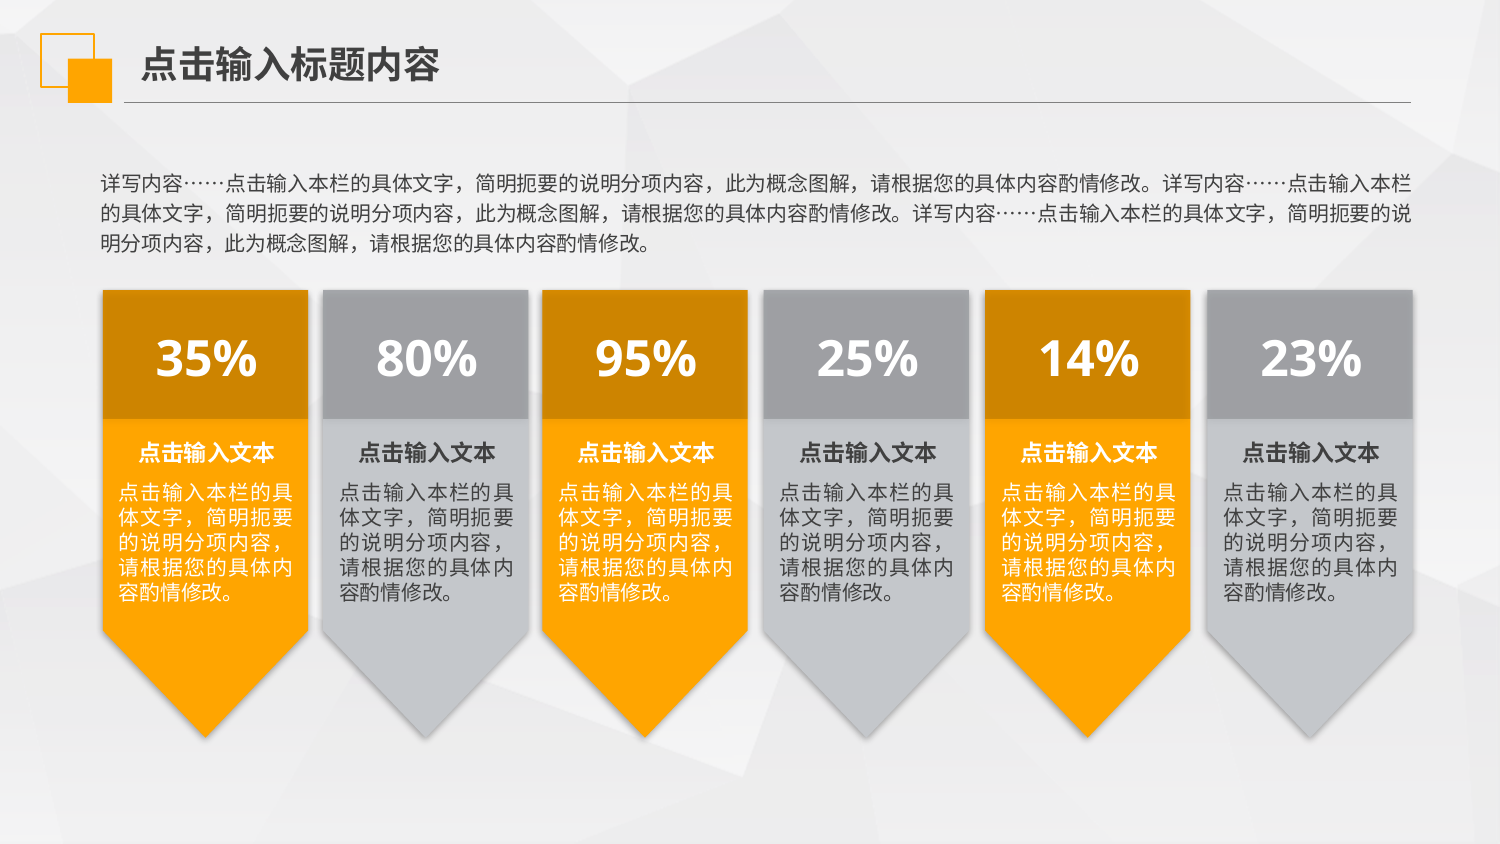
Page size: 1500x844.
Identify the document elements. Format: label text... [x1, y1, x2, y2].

text_box 14% [1007, 323, 1171, 393]
text_box [762, 425, 970, 739]
text_box [984, 289, 1191, 420]
text_box 点击输入文本 [569, 436, 725, 476]
text_box [102, 425, 309, 739]
text_box 点击输入文本 [1011, 436, 1168, 476]
text_box 点击输入文本 [790, 436, 946, 476]
text_box 95% [564, 323, 728, 393]
text_box 点击输入文本 [1234, 436, 1390, 476]
text_box [1206, 425, 1414, 739]
text_box 点击输入本栏的具体文字，简明扼要的说明分项内容，请根据您的具体内容酌情修改。 [774, 476, 960, 579]
text_box [984, 426, 1192, 739]
text_box [322, 289, 529, 420]
text_box 80% [345, 323, 509, 393]
text_box 点击输入本栏的具体文字，简明扼要的说明分项内容，请根据您的具体内容酌情修改。 [552, 476, 739, 579]
text_box 点击输入文本 [349, 436, 506, 476]
text_box [1207, 289, 1413, 420]
text_box 点击输入本栏的具体文字，简明扼要的说明分项内容，请根据您的具体内容酌情修改。 [333, 476, 520, 579]
text_box 35% [125, 323, 289, 393]
text_box 25% [786, 323, 949, 393]
text_box [541, 425, 749, 739]
text_box 点击输入本栏的具体文字，简明扼要的说明分项内容，请根据您的具体内容酌情修改。 [113, 476, 300, 579]
picture [0, 0, 1500, 844]
text_box 点击输入标题内容 [140, 32, 491, 95]
text_box 点击输入本栏的具体文字，简明扼要的说明分项内容，请根据您的具体内容酌情修改。 [995, 476, 1182, 579]
text_box 点击输入文本 [129, 436, 285, 476]
text_box 详写内容……点击输入本栏的具体文字，简明扼要的说明分项内容，此为概念图解，请根据您的具体内容酌情修改。详写内容……点击输入本栏的具体文字，简明扼要的说明分项内容，此为概念图解，请根据您的具体内容酌情修改。详写内容……点击输入本栏的具体文字，简明扼要的说明分项内容，此为概念图解，请根据您的具体内容酌情修改。 [94, 162, 1418, 269]
text_box 点击输入本栏的具体文字，简明扼要的说明分项内容，请根据您的具体内容酌情修改。 [1217, 476, 1404, 579]
text_box [763, 289, 970, 420]
text_box 23% [1229, 323, 1393, 393]
text_box [102, 289, 309, 420]
text_box [542, 289, 748, 420]
text_box [322, 425, 530, 739]
